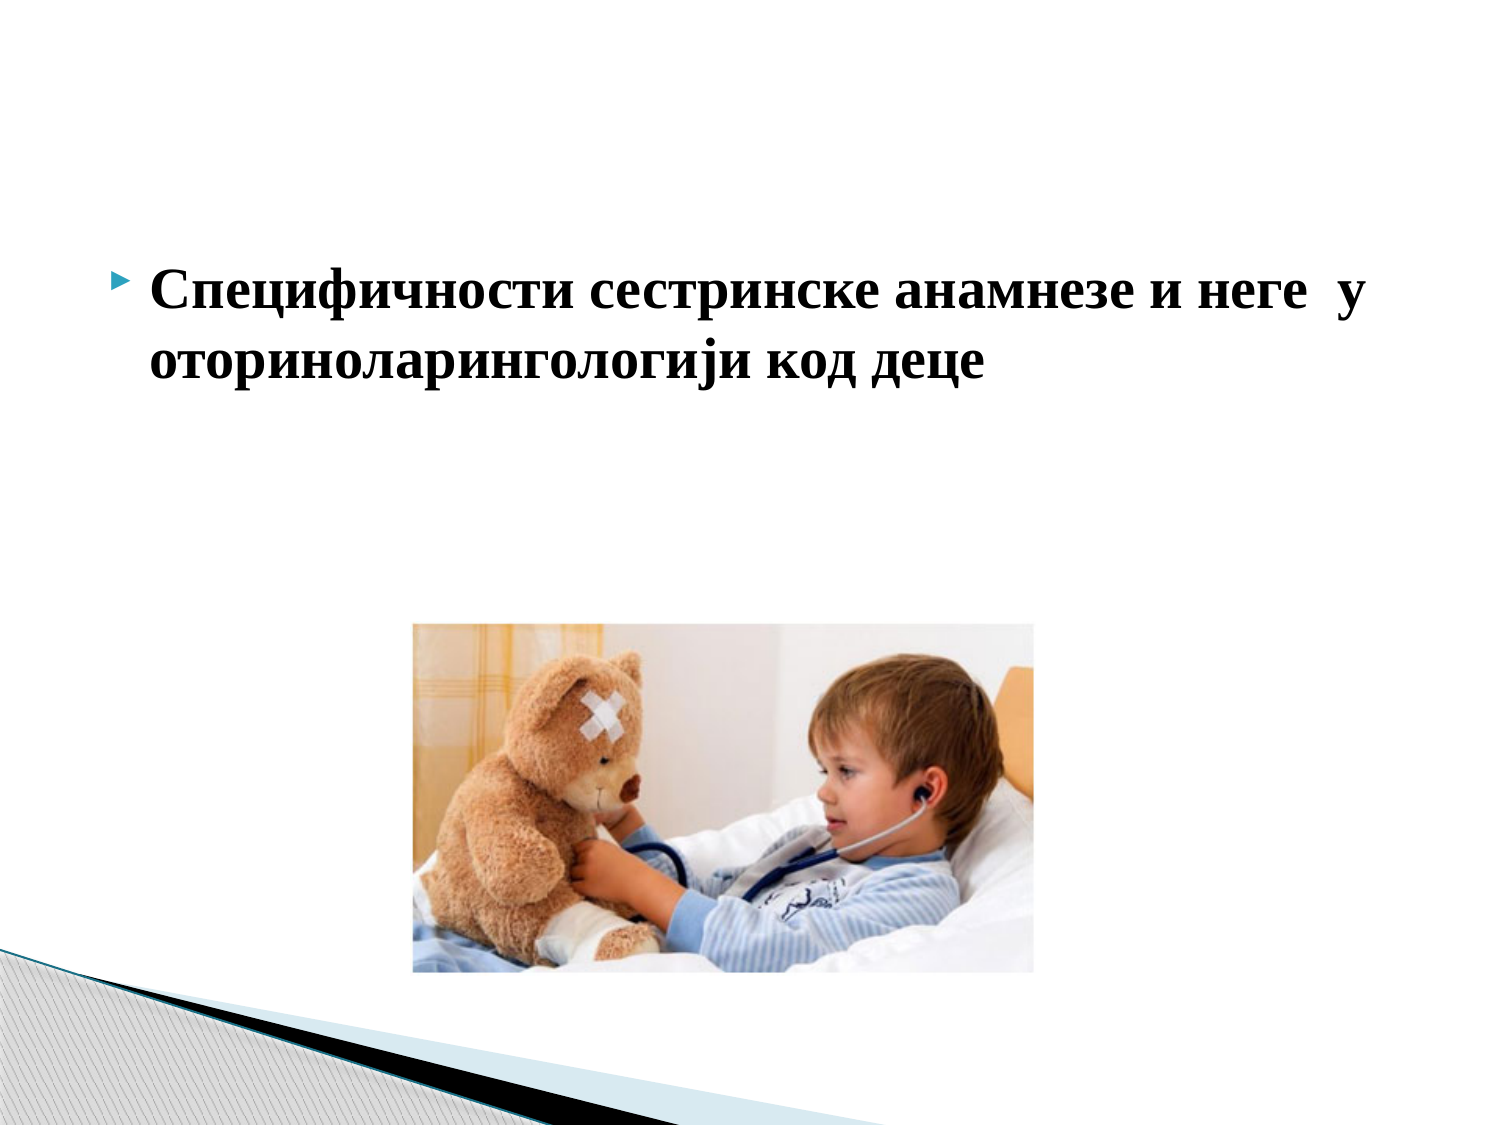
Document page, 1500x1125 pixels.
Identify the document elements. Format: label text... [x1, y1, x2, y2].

picture [409, 620, 1037, 976]
list Специфичности сестринске анамнезе и неге у оториноларингологији код деце [74, 242, 1426, 986]
